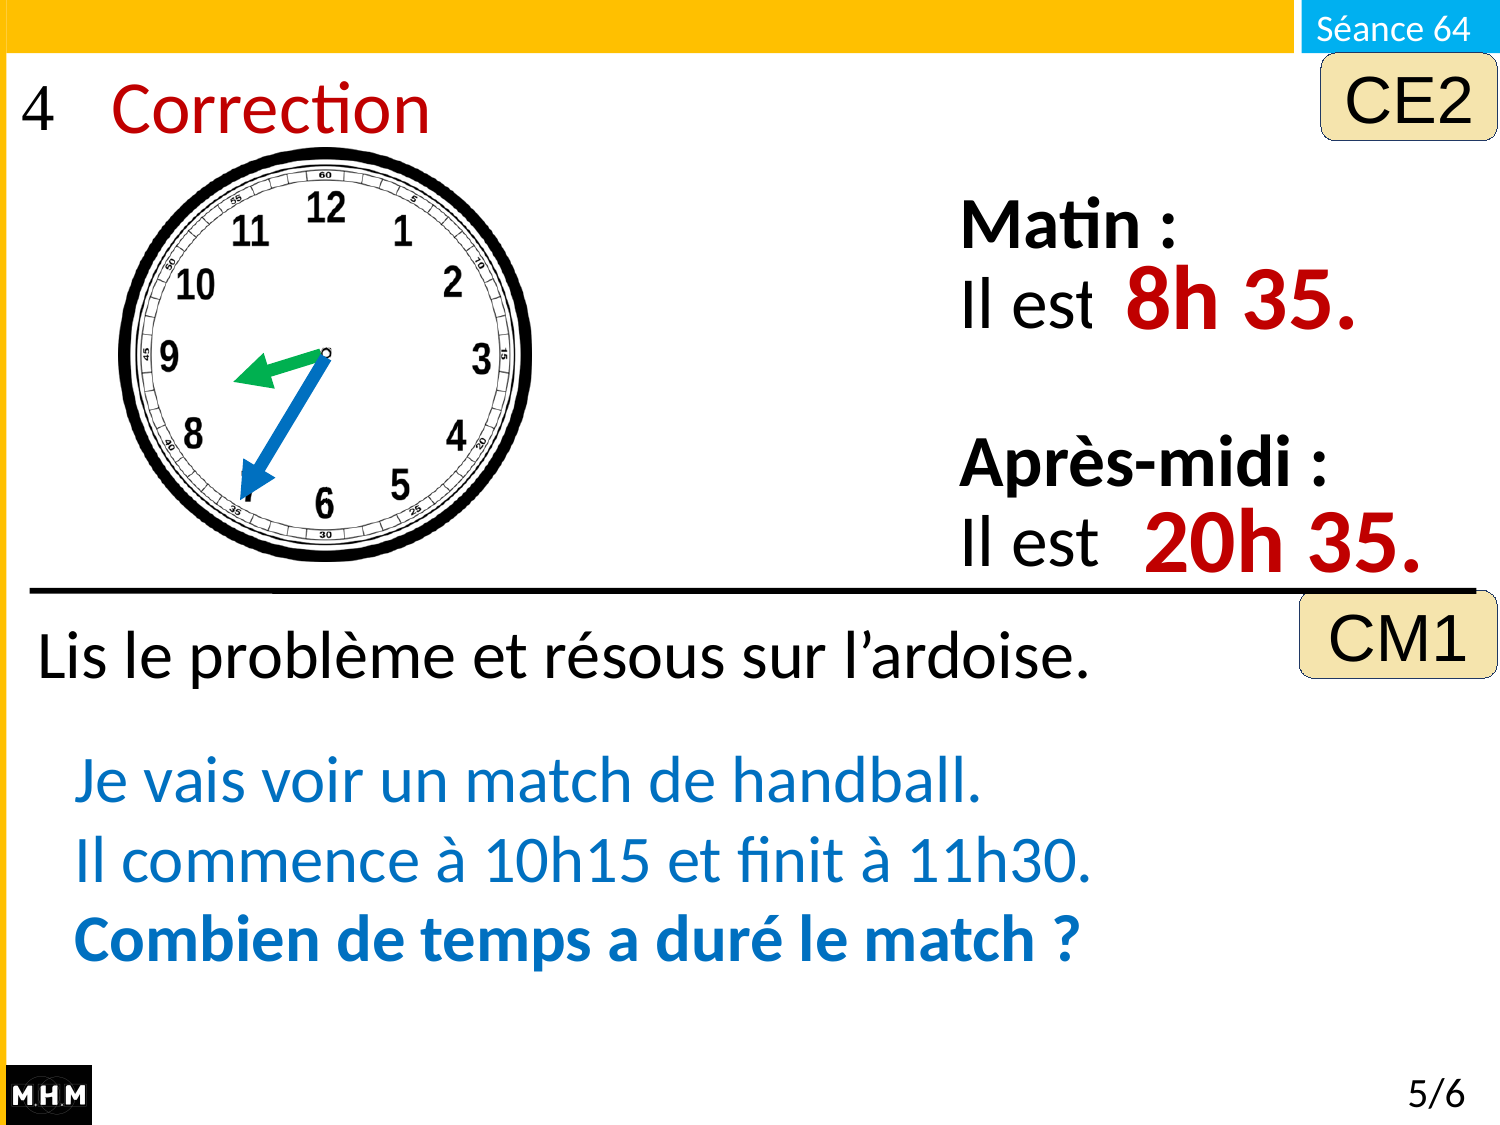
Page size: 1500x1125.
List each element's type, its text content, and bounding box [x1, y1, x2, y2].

list 5/6 [1373, 1064, 1500, 1125]
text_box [233, 354, 322, 383]
text_box CM1 [1299, 590, 1498, 679]
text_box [239, 356, 327, 501]
title Correction [96, 60, 1391, 160]
picture [117, 147, 532, 562]
text_box Matin : Il est . . . h. Après-midi : Il est . . . h. [944, 177, 1359, 590]
text_box Je vais voir un match de handball. Il commence à 10h15 et finit à 11h30. Combien de temps a duré le match ? [59, 727, 1354, 983]
text_box 20h 35. [1117, 505, 1450, 579]
picture [6, 1065, 92, 1125]
text_box 8h 35. [1092, 263, 1393, 336]
text_box Lis le problème et résous sur l’ardoise. [22, 611, 1231, 701]
text_box CE2 [1320, 52, 1498, 141]
